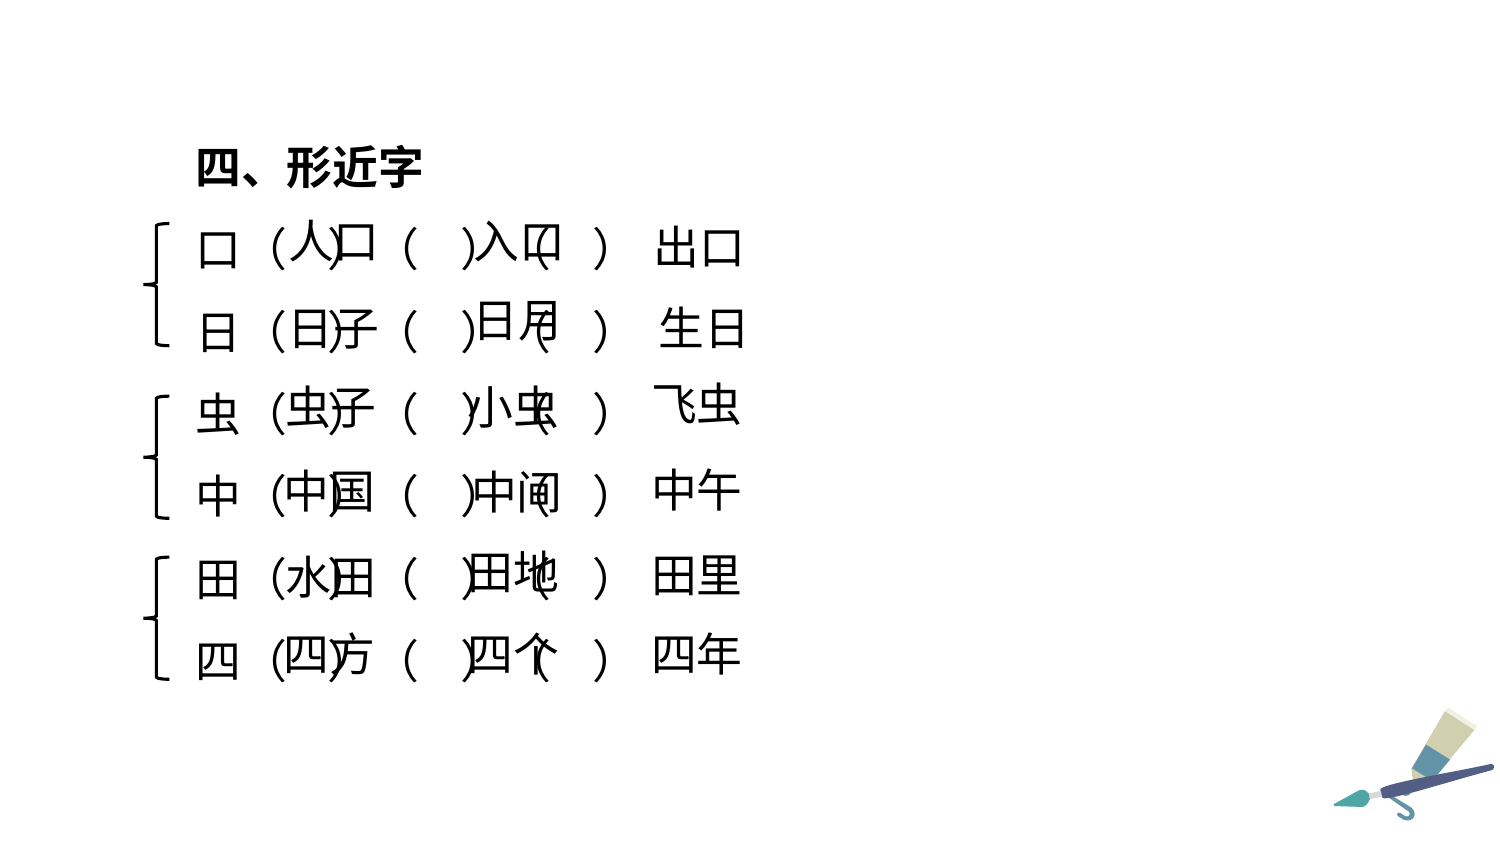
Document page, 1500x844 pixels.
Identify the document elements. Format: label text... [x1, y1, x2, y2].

text_box 水田 [270, 540, 392, 611]
text_box 入口 [459, 205, 581, 276]
text_box 生日 [644, 291, 766, 362]
text_box 出口 [638, 211, 760, 282]
text_box 小虫 [453, 371, 575, 441]
text_box 人口 [273, 205, 395, 276]
text_box [143, 395, 170, 519]
text_box [143, 222, 170, 347]
text_box 中间 [456, 456, 578, 526]
text_box 四个 [453, 618, 575, 688]
text_box 日月 [458, 284, 580, 355]
text_box 中午 [636, 454, 758, 524]
text_box 四方 [269, 618, 391, 688]
text_box 飞虫 [636, 368, 758, 439]
text_box 日子 [272, 292, 395, 363]
text_box 四年 [636, 618, 758, 688]
text_box 田里 [636, 538, 758, 609]
text_box 中国 [269, 455, 391, 525]
text_box 四、形近字 口（ ）（ ）（ ） 日（ ）（ ）（ ） 虫（ ）（ ）（ ） 中（ ）（ ）（ ） 田（ ）（ ）（ ） 四（ ）（ ）（ ） [180, 103, 867, 696]
text_box 虫子 [270, 371, 392, 441]
text_box [143, 556, 170, 680]
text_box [1358, 708, 1481, 844]
text_box 田地 [453, 536, 575, 607]
